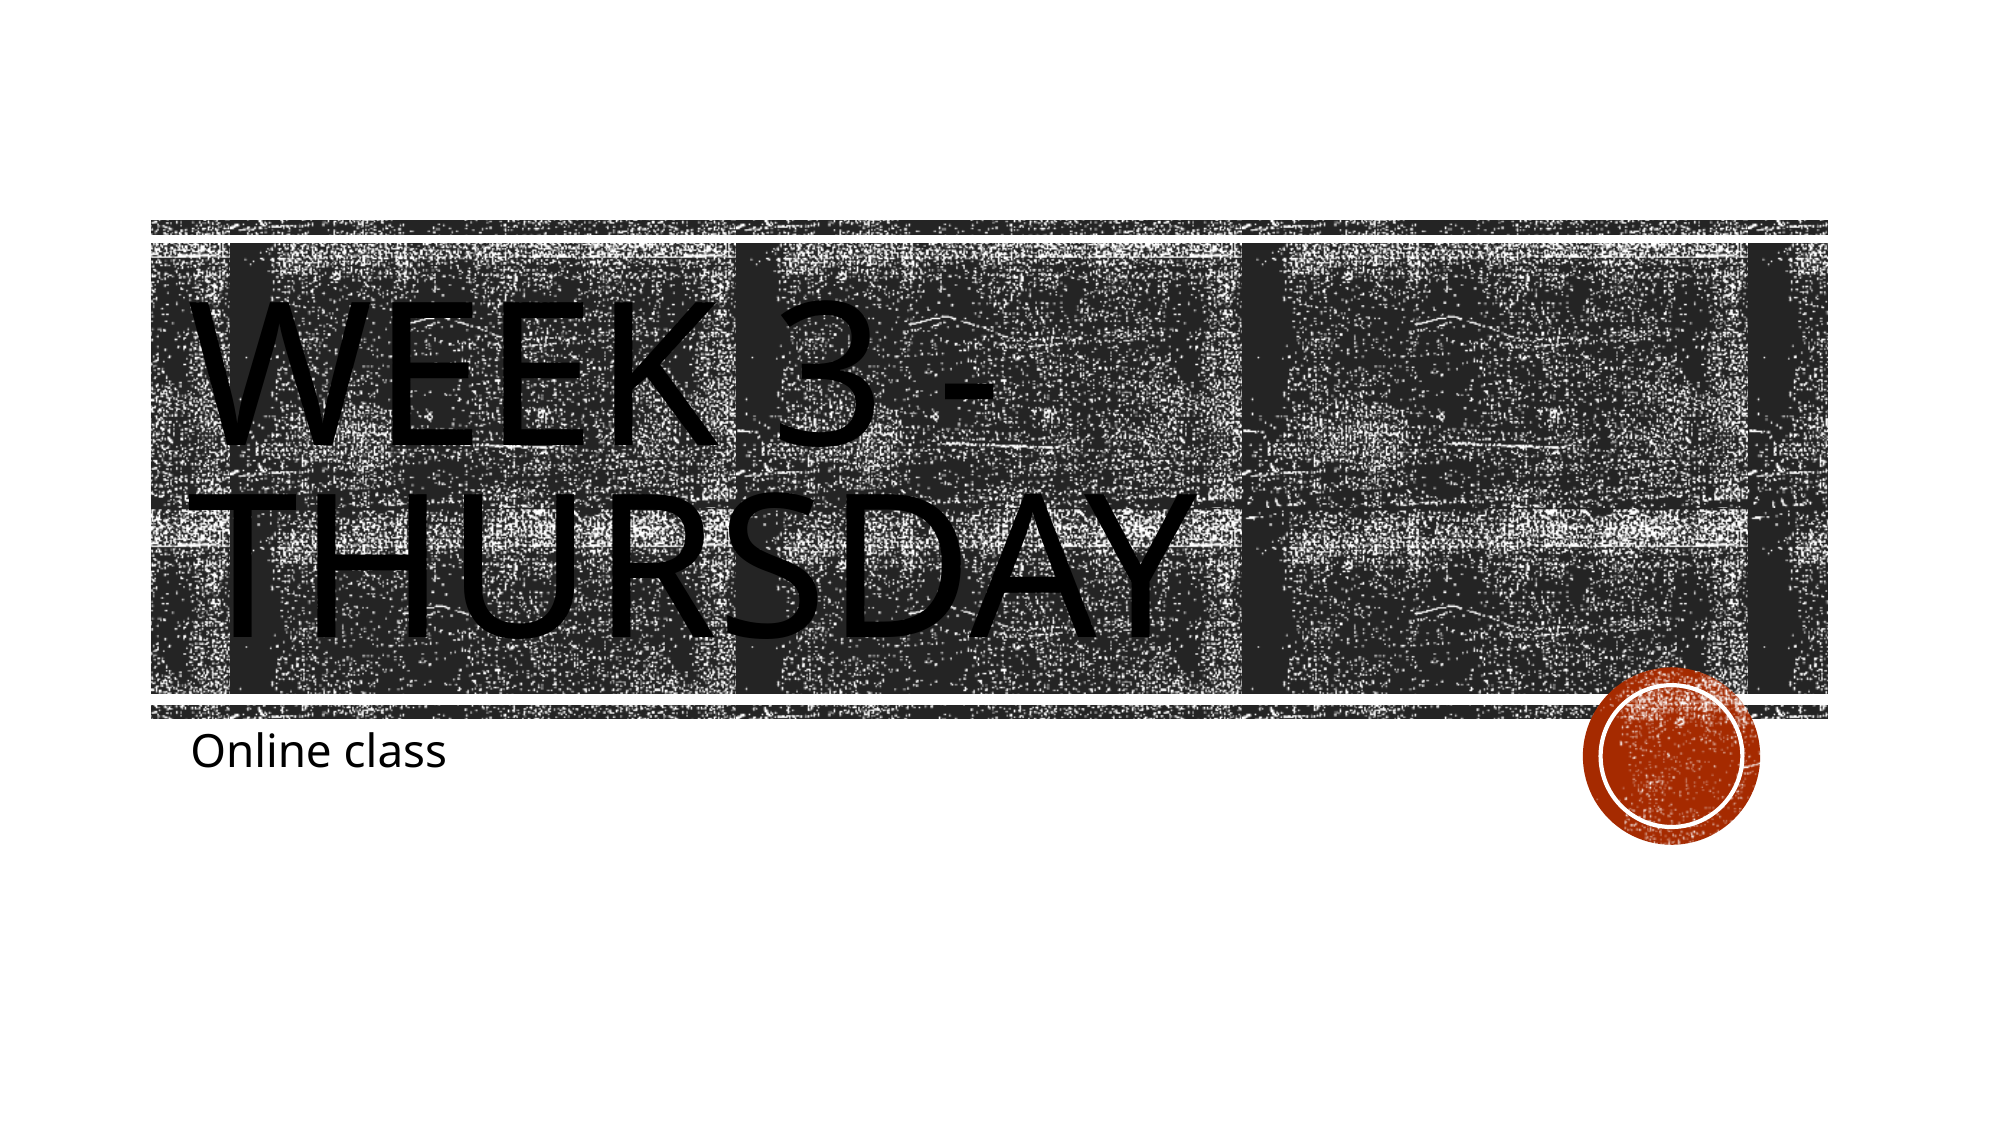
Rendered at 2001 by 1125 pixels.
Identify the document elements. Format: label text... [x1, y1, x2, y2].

subtitle Online class [175, 720, 1470, 896]
title Week 3 - Thursday [172, 234, 1808, 733]
